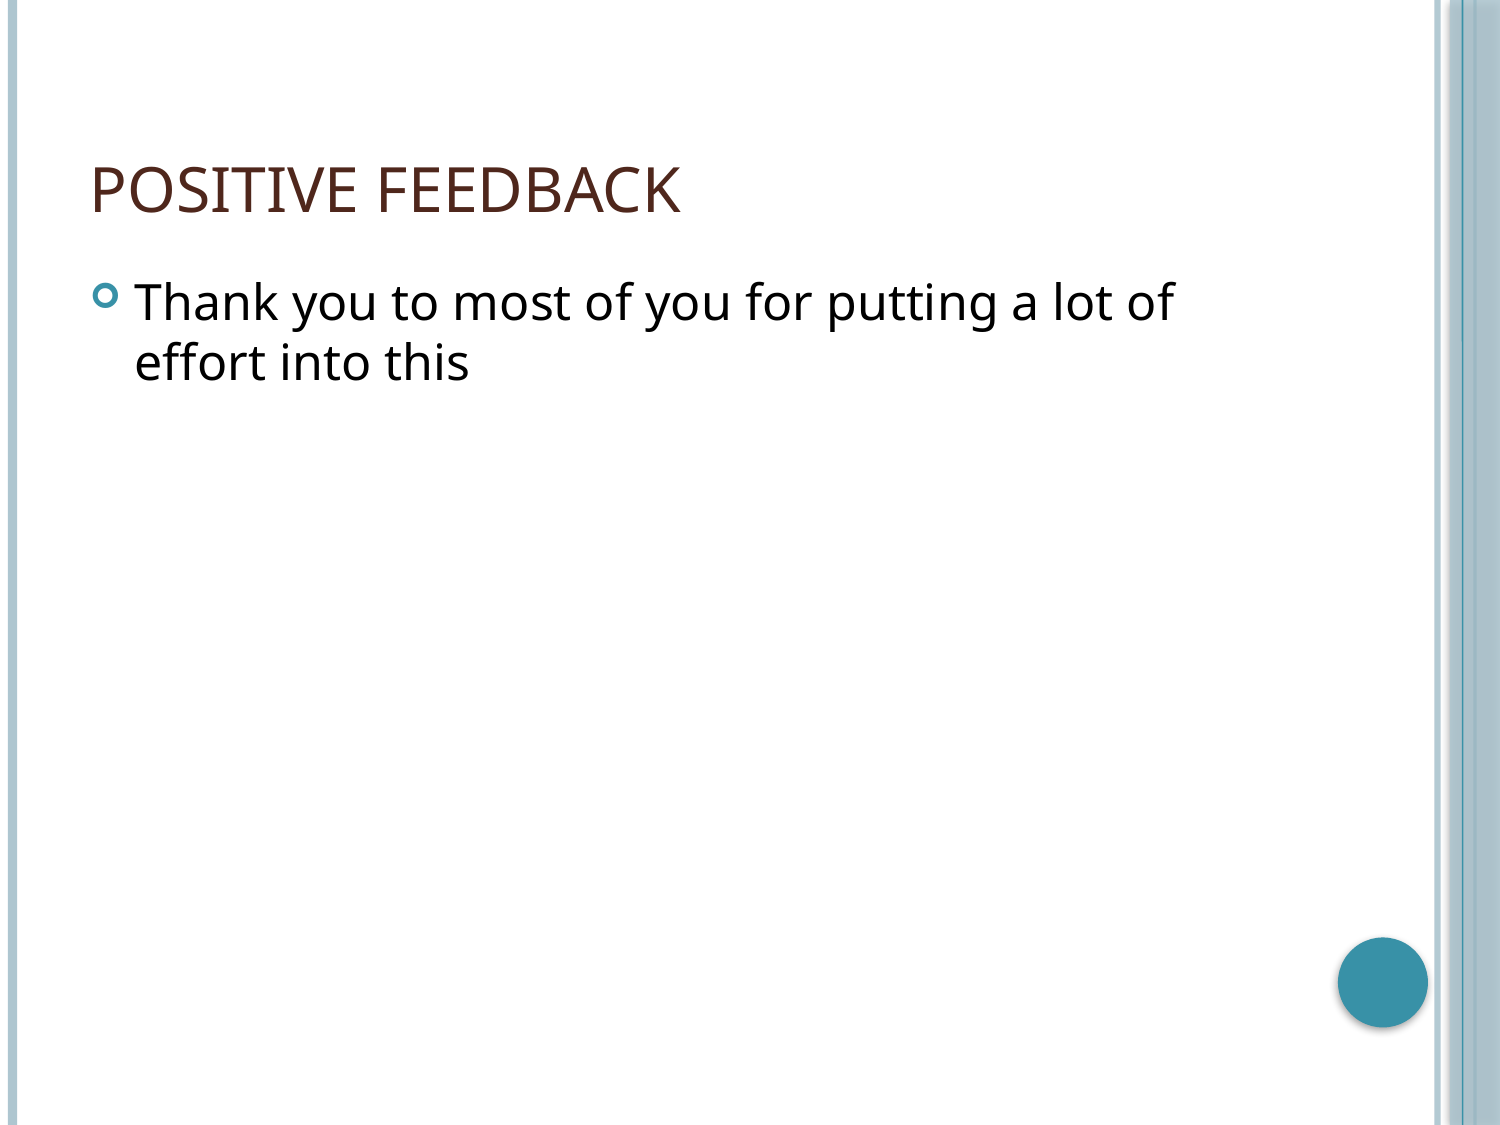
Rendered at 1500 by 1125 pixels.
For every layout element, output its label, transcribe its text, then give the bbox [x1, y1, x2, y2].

list Thank you to most of you for putting a lot of effort into this [75, 262, 1300, 1062]
title Positive feedback [75, 45, 1300, 233]
